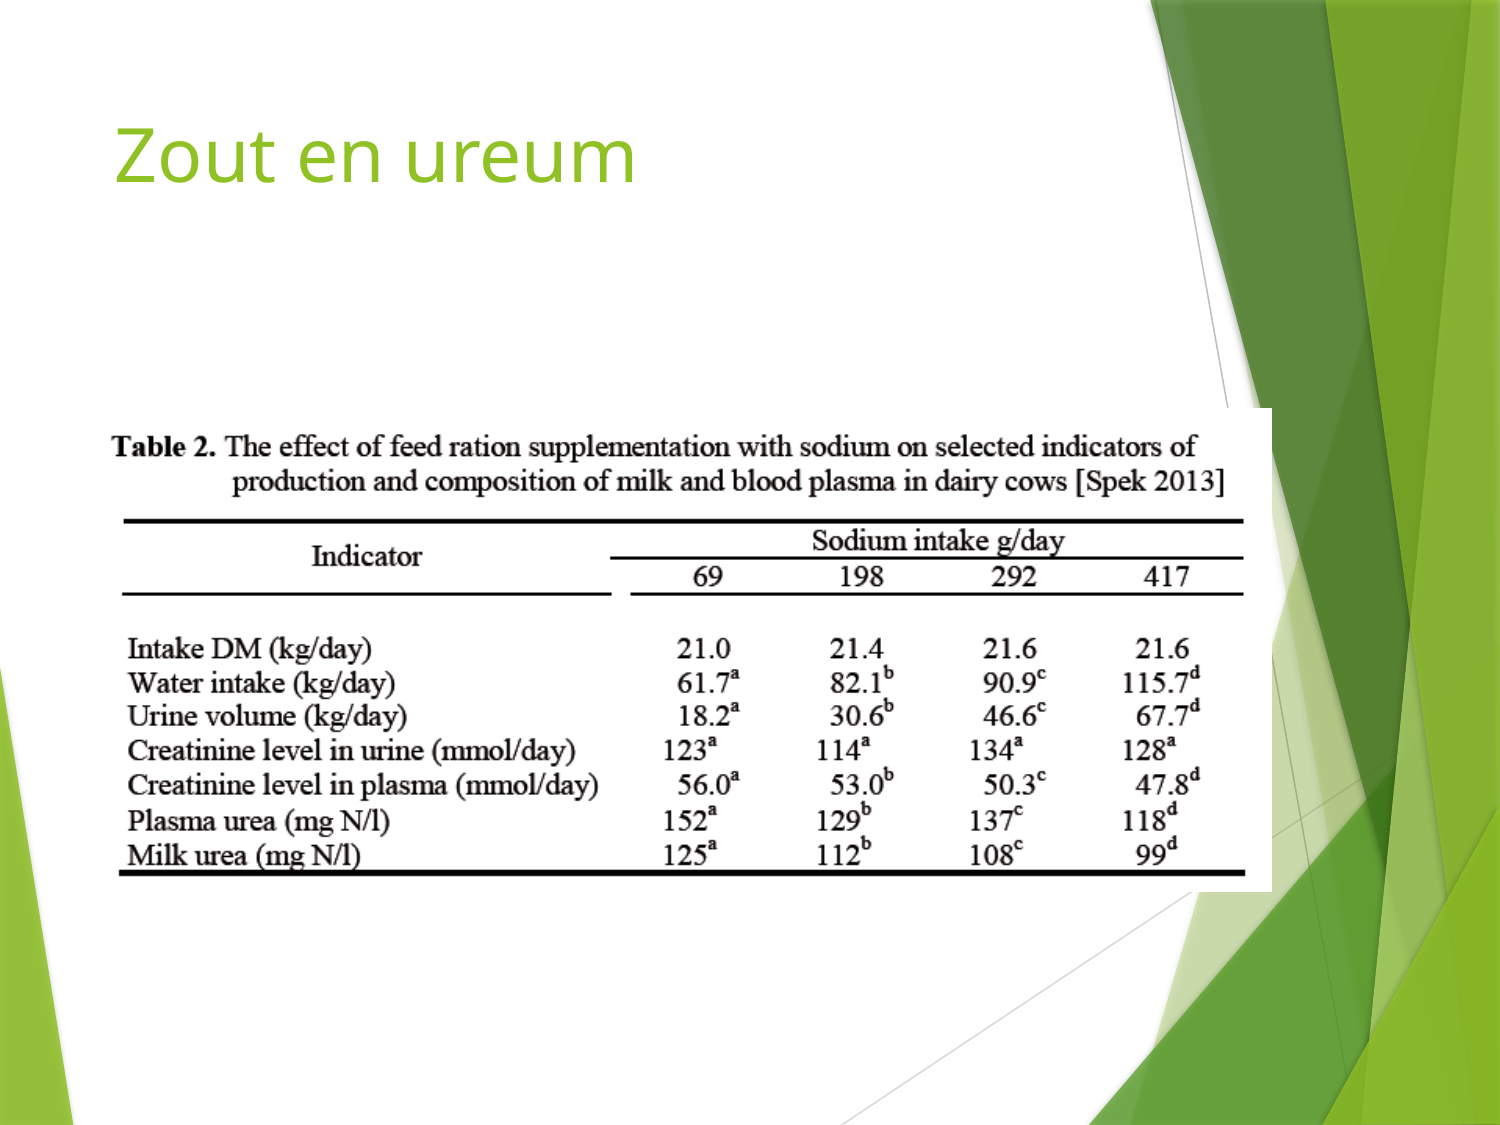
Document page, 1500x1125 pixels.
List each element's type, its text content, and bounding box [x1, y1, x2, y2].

title Zout en ureum [99, 99, 1142, 317]
picture [87, 408, 1272, 893]
